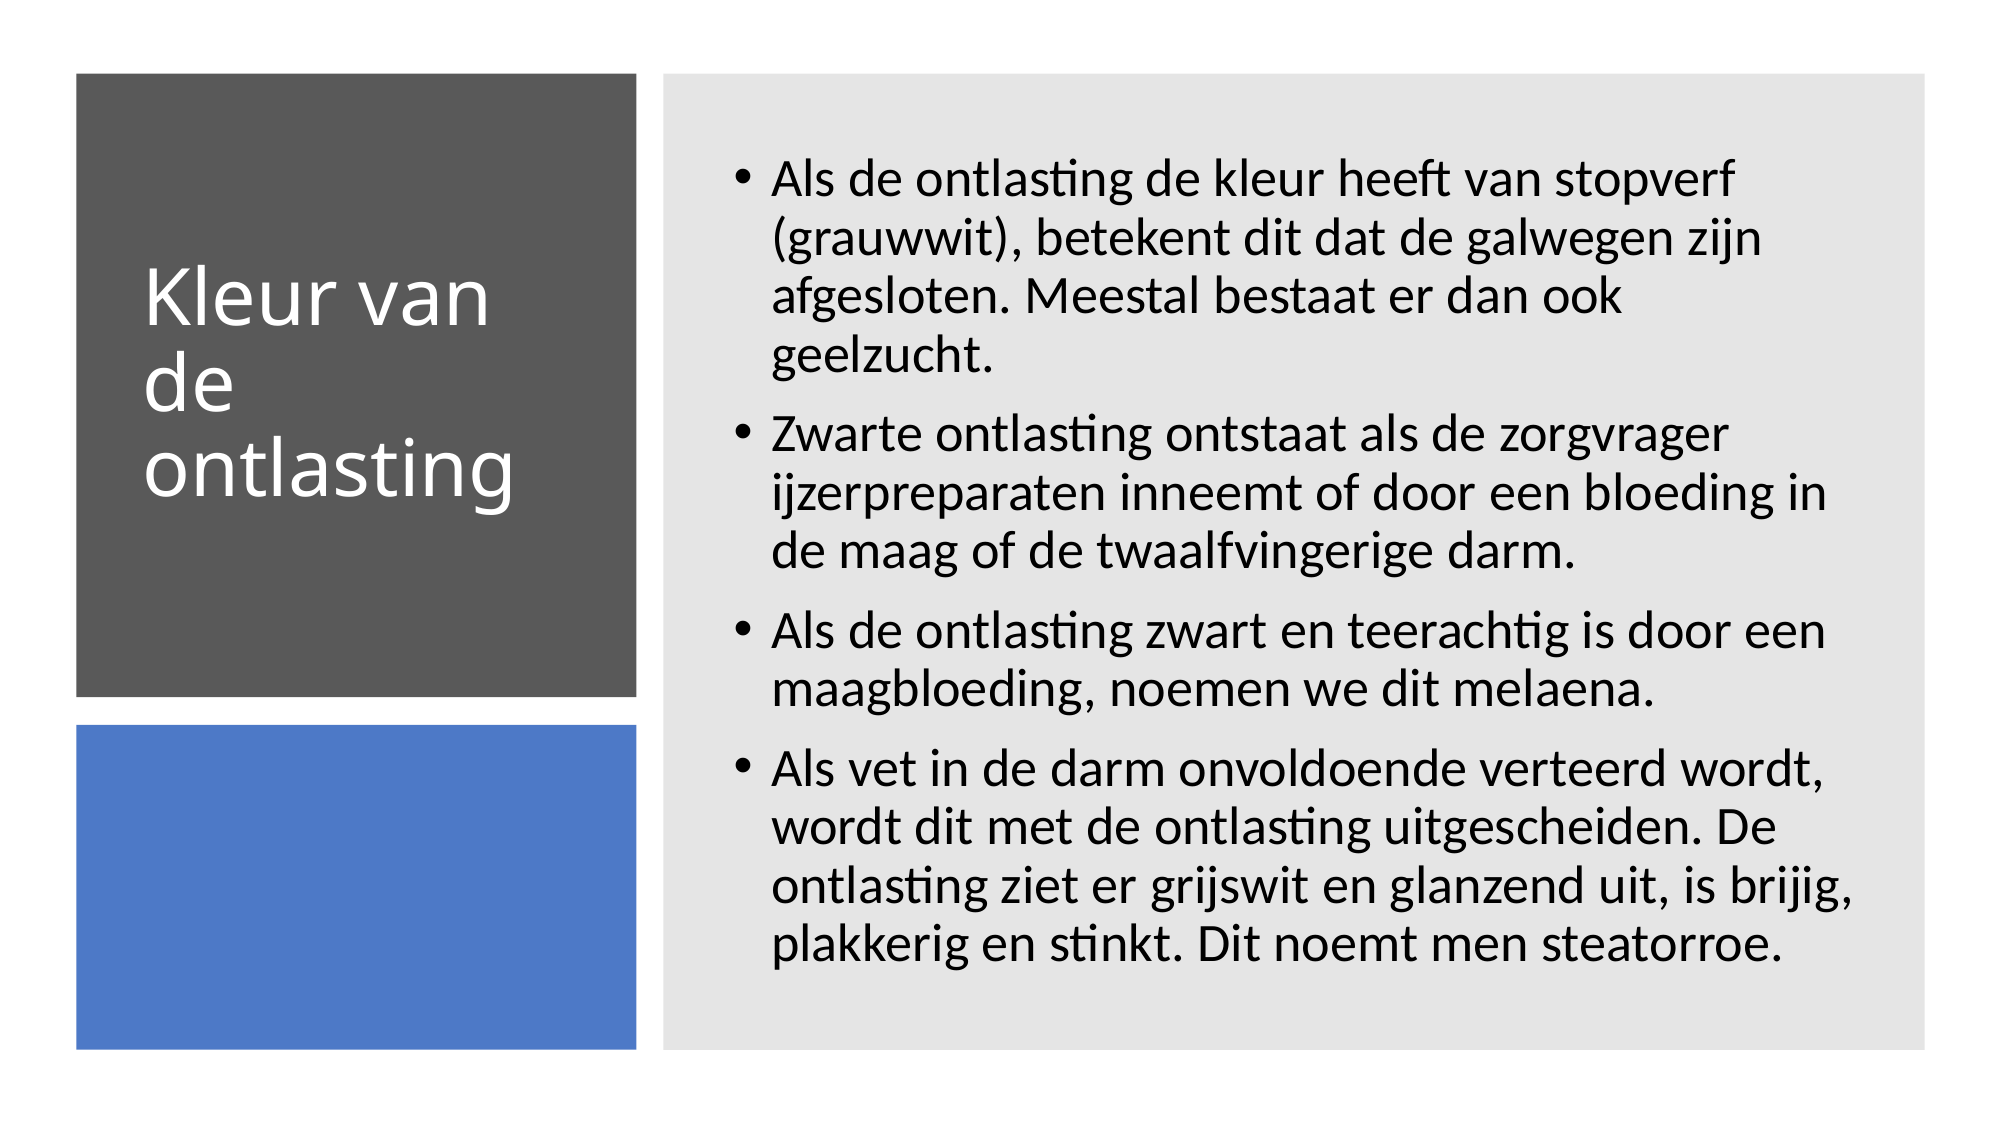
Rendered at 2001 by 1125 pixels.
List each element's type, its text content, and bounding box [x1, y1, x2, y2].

list Als de ontlasting de kleur heeft van stopverf (grauwwit), betekent dit dat de galwegen zijn afgesloten. Meestal bestaat er dan ook geelzucht. Zwarte ontlasting ontstaat als de zorgvrager ijzerpreparaten inneemt of door een bloeding in de maag of de twaalfvingerige darm. Als de ontlasting zwart en teerachtig is door een maagbloeding, noemen we dit melaena. Als vet in de darm onvoldoende verteerd wordt, wordt dit met de ontlasting uitgescheiden. De ontlasting ziet er grijswit en glanzend uit, is brijig, plakkerig en stinkt. Dit noemt men steatorroe. [718, 112, 1873, 1011]
title Kleur van de ontlasting [127, 120, 595, 652]
text_box [75, 724, 637, 1051]
text_box [662, 72, 1926, 1051]
text_box [75, 72, 637, 698]
